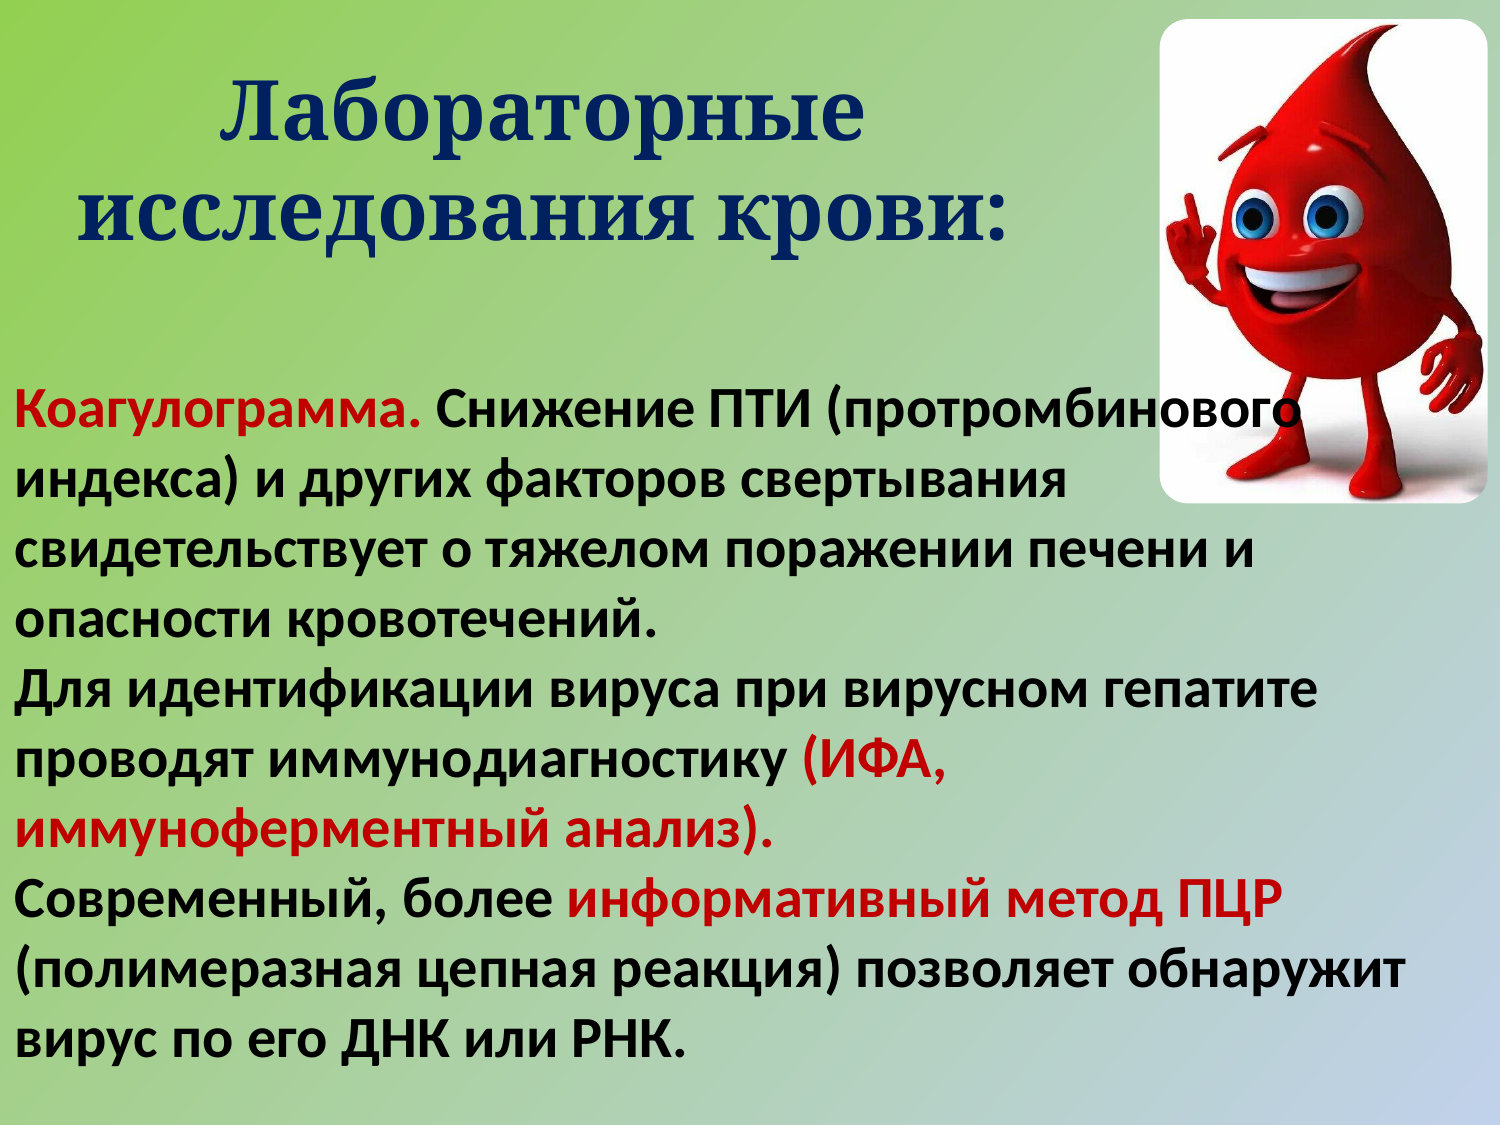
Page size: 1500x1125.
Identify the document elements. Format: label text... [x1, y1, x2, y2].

text_box Коагулограмма. Снижение ПТИ (протромбинового индекса) и других факторов свертывания свидетельствует о тяжелом поражении печени и опасности кровотечений. Для идентификации вируса при вирусном гепатите проводят иммунодиагностику (ИФА, иммуноферментный анализ). Современный, более информативный метод ПЦР (полимеразная цепная реакция) позволяет обнаружит вирус по его ДНК или РНК. [0, 361, 1500, 1125]
picture [1159, 18, 1488, 504]
title Лабораторные исследования крови: [29, 113, 1059, 302]
